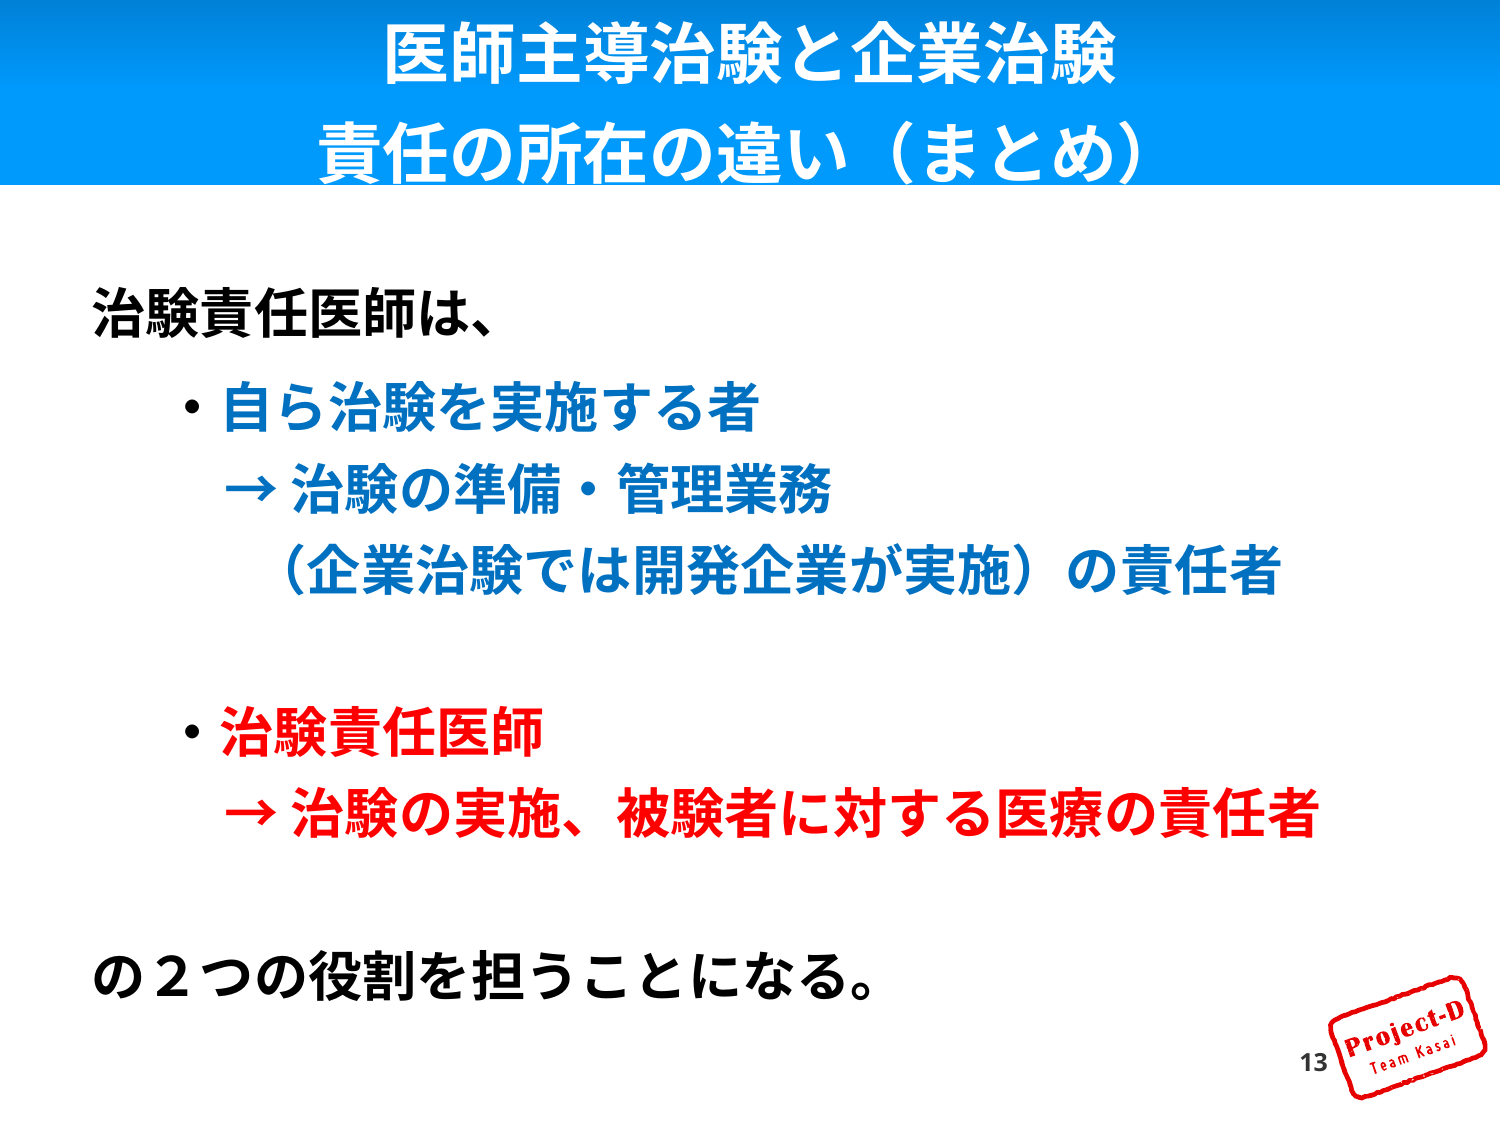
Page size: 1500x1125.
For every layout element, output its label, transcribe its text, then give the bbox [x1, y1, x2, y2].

text_box 治験責任医師は、 ・自ら治験を実施する者 → 治験の準備・管理業務 （企業治験では開発企業が実施）の責任者 ・治験責任医師 → 治験の実施、被験者に対する医療の責任者 の２つの役割を担うことになる。 [76, 255, 1424, 1047]
picture [1327, 974, 1488, 1101]
title 医師主導治験と企業治験 責任の所在の違い（まとめ） [0, 0, 1500, 185]
